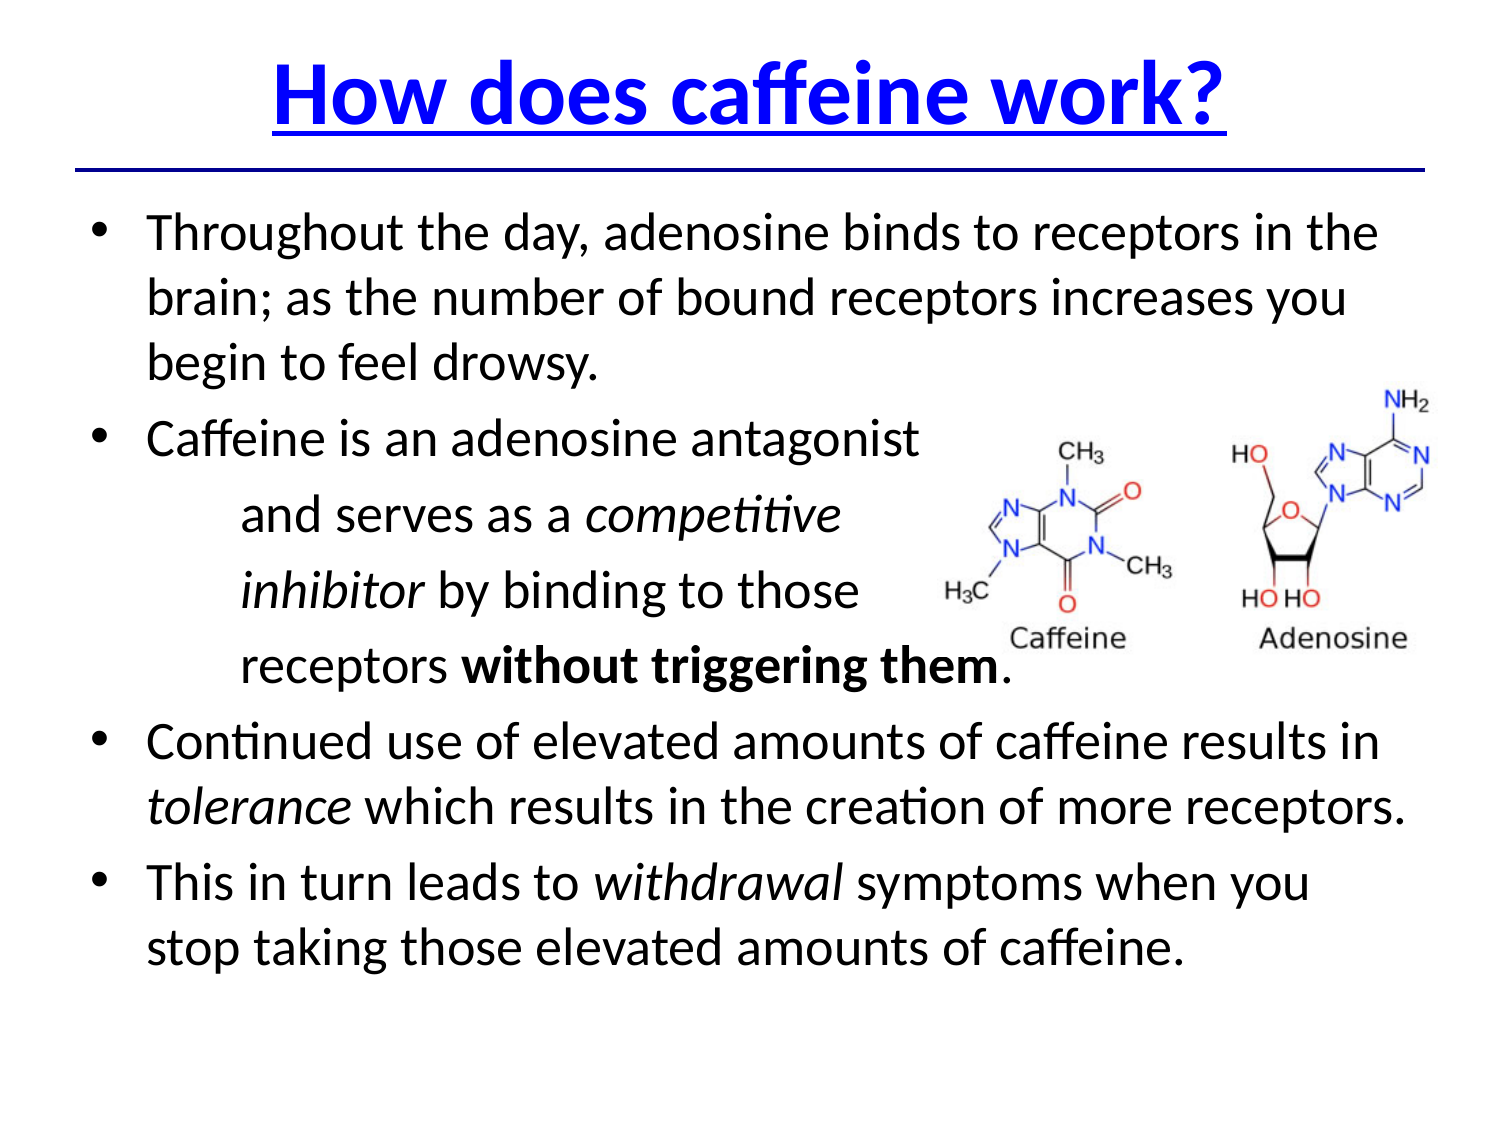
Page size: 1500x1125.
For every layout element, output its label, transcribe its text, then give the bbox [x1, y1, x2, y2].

title How does caffeine work? [75, 23, 1425, 153]
picture [937, 381, 1438, 657]
list Throughout the day, adenosine binds to receptors in the brain; as the number of bound receptors increases you begin to feel drowsy. Caffeine is an adenosine antagonist and serves as a competitive inhibitor by binding to those receptors without triggering them. Continued use of elevated amounts of caffeine results in tolerance which results in the creation of more receptors. This in turn leads to withdrawal symptoms when you stop taking those elevated amounts of caffeine. [75, 189, 1425, 1069]
